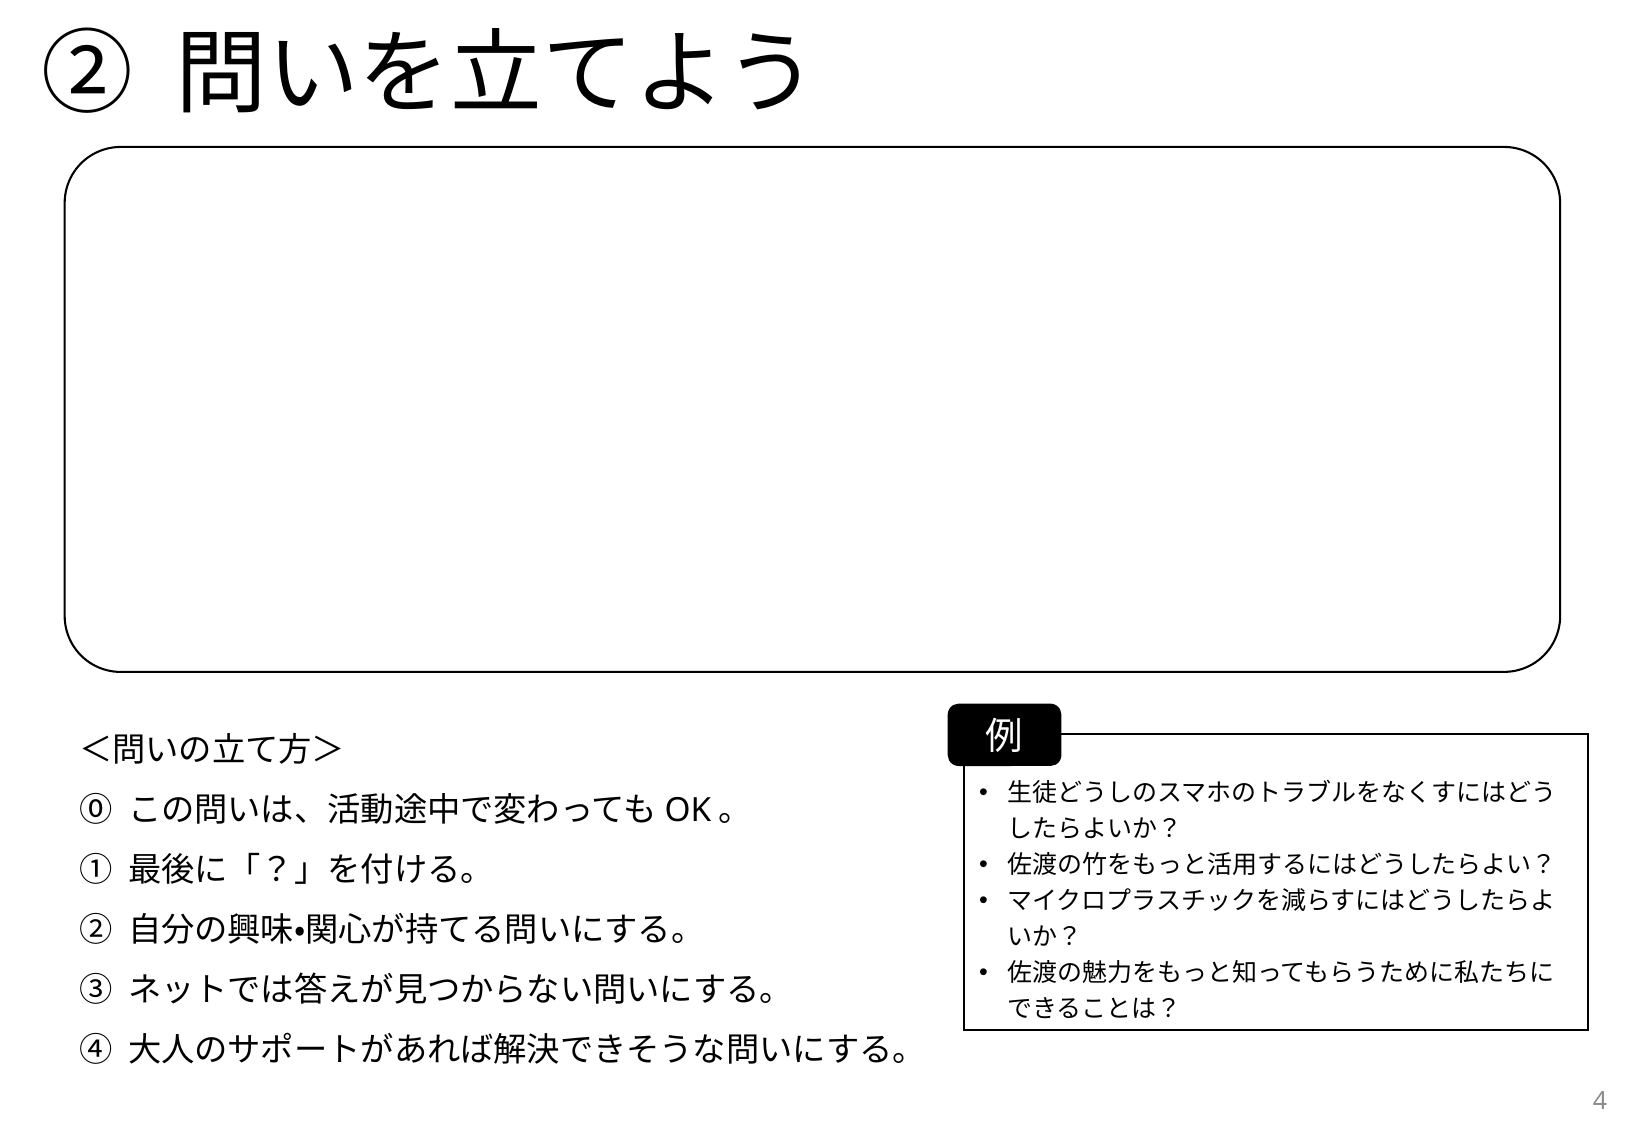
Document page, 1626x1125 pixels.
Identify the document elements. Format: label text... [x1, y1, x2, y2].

text_box 例 [947, 703, 1062, 767]
slide_number 4 [1515, 1079, 1623, 1123]
text_box 生徒どうしのスマホのトラブルをなくすにはどうしたらよいか？ 佐渡の竹をもっと活用するにはどうしたらよい？ マイクロプラスチックを減らすにはどうしたらよいか？ 佐渡の魅力をもっと知ってもらうために私たちにできることは？ [963, 733, 1589, 1031]
text_box [63, 145, 1562, 673]
title ② 問いを立てよう [26, 15, 1599, 137]
text_box ＜問いの立て方＞ ⓪ この問いは、活動途中で変わってもOK。 ① 最後に「？」を付ける。 ② 自分の興味・関心が持てる問いにする。 ③ ネットでは答えが見つからない問いにする。 ④ 大人のサポートがあれば解決できそうな問いにする。 [64, 700, 975, 1075]
